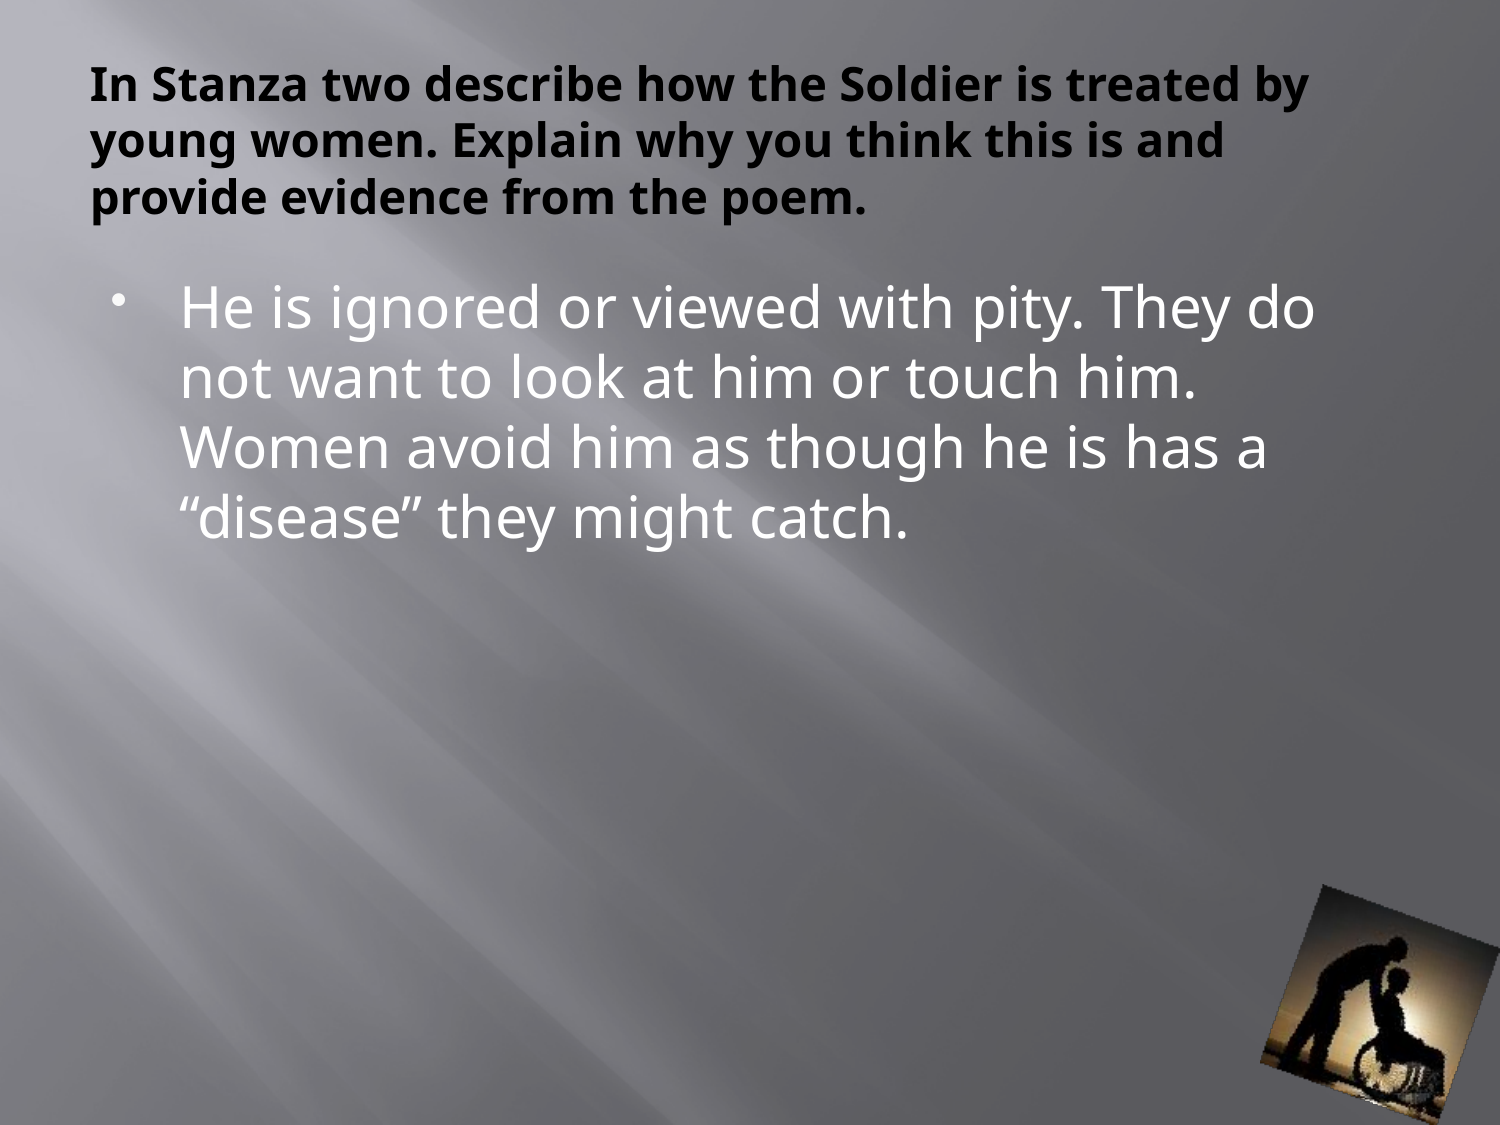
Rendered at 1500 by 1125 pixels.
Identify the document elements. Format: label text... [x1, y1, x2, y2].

picture [1260, 885, 1500, 1125]
list He is ignored or viewed with pity. They do not want to look at him or touch him. Women avoid him as though he is has a “disease” they might catch. [75, 262, 1425, 1035]
title In Stanza two describe how the Soldier is treated by young women. Explain why you think this is and provide evidence from the poem. [75, 45, 1425, 233]
